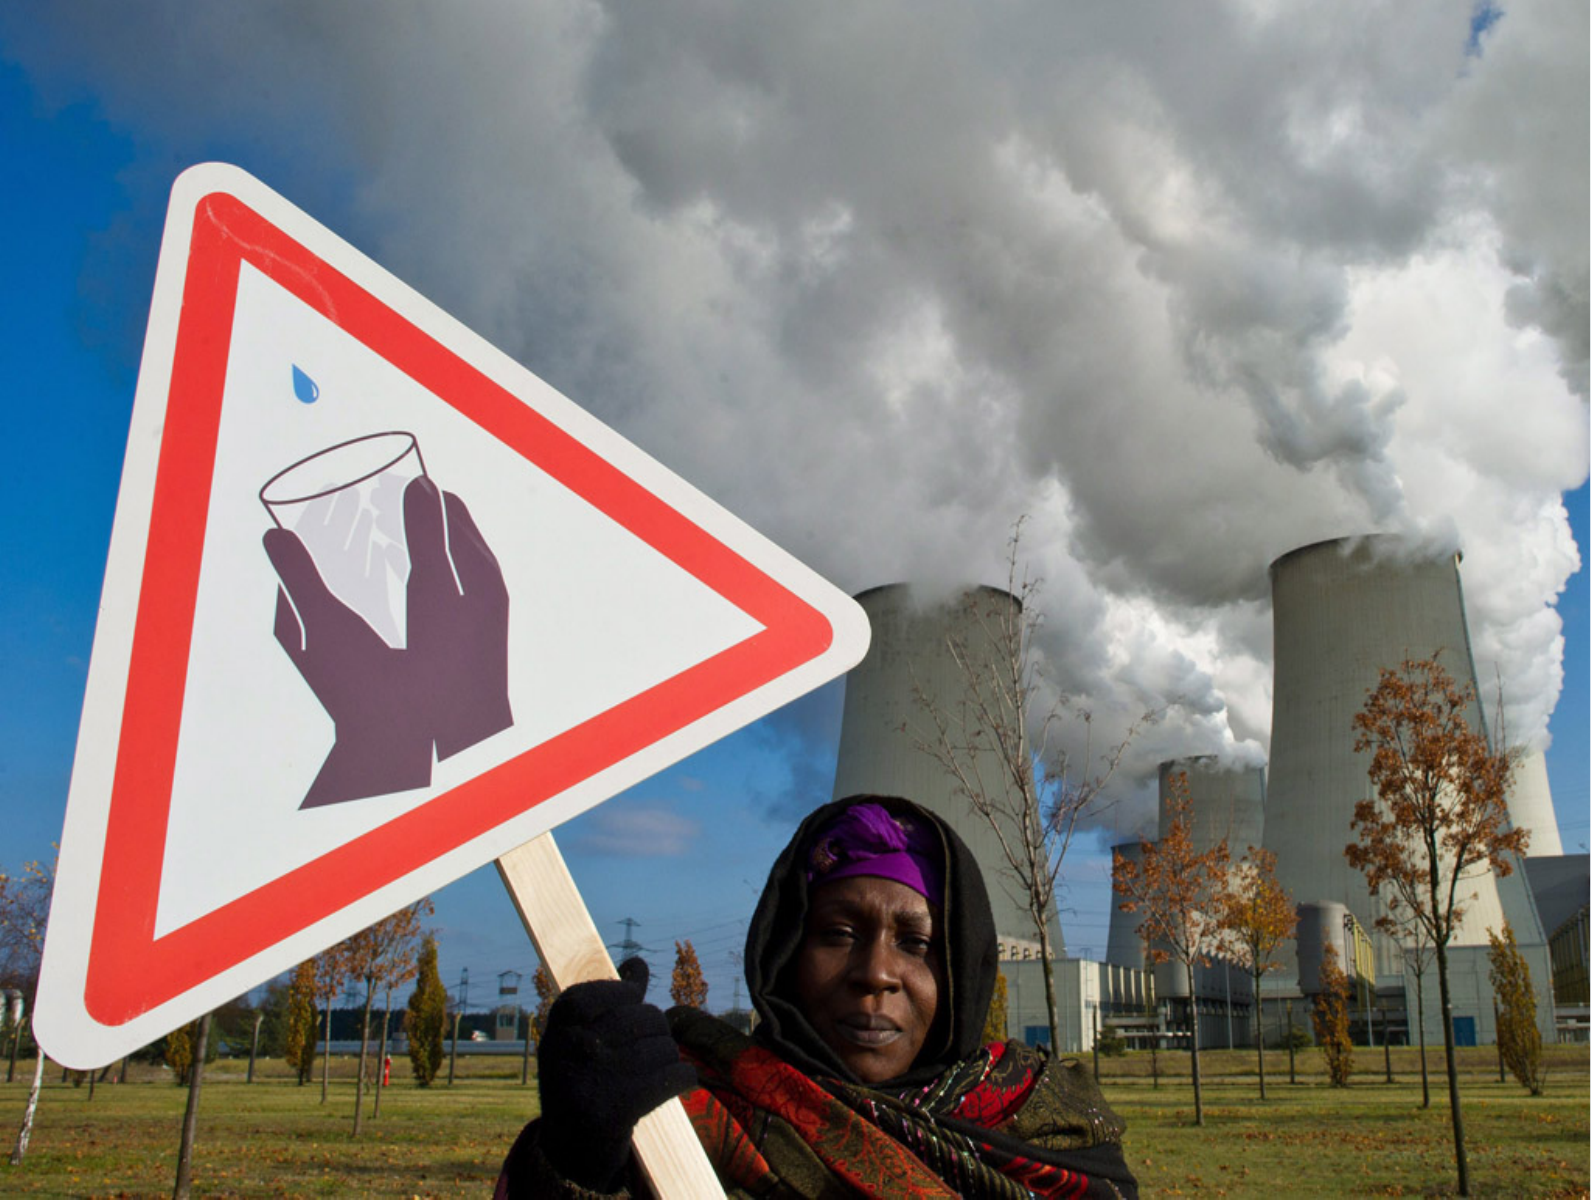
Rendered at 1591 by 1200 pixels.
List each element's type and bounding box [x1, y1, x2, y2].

list [0, 0, 1591, 1200]
